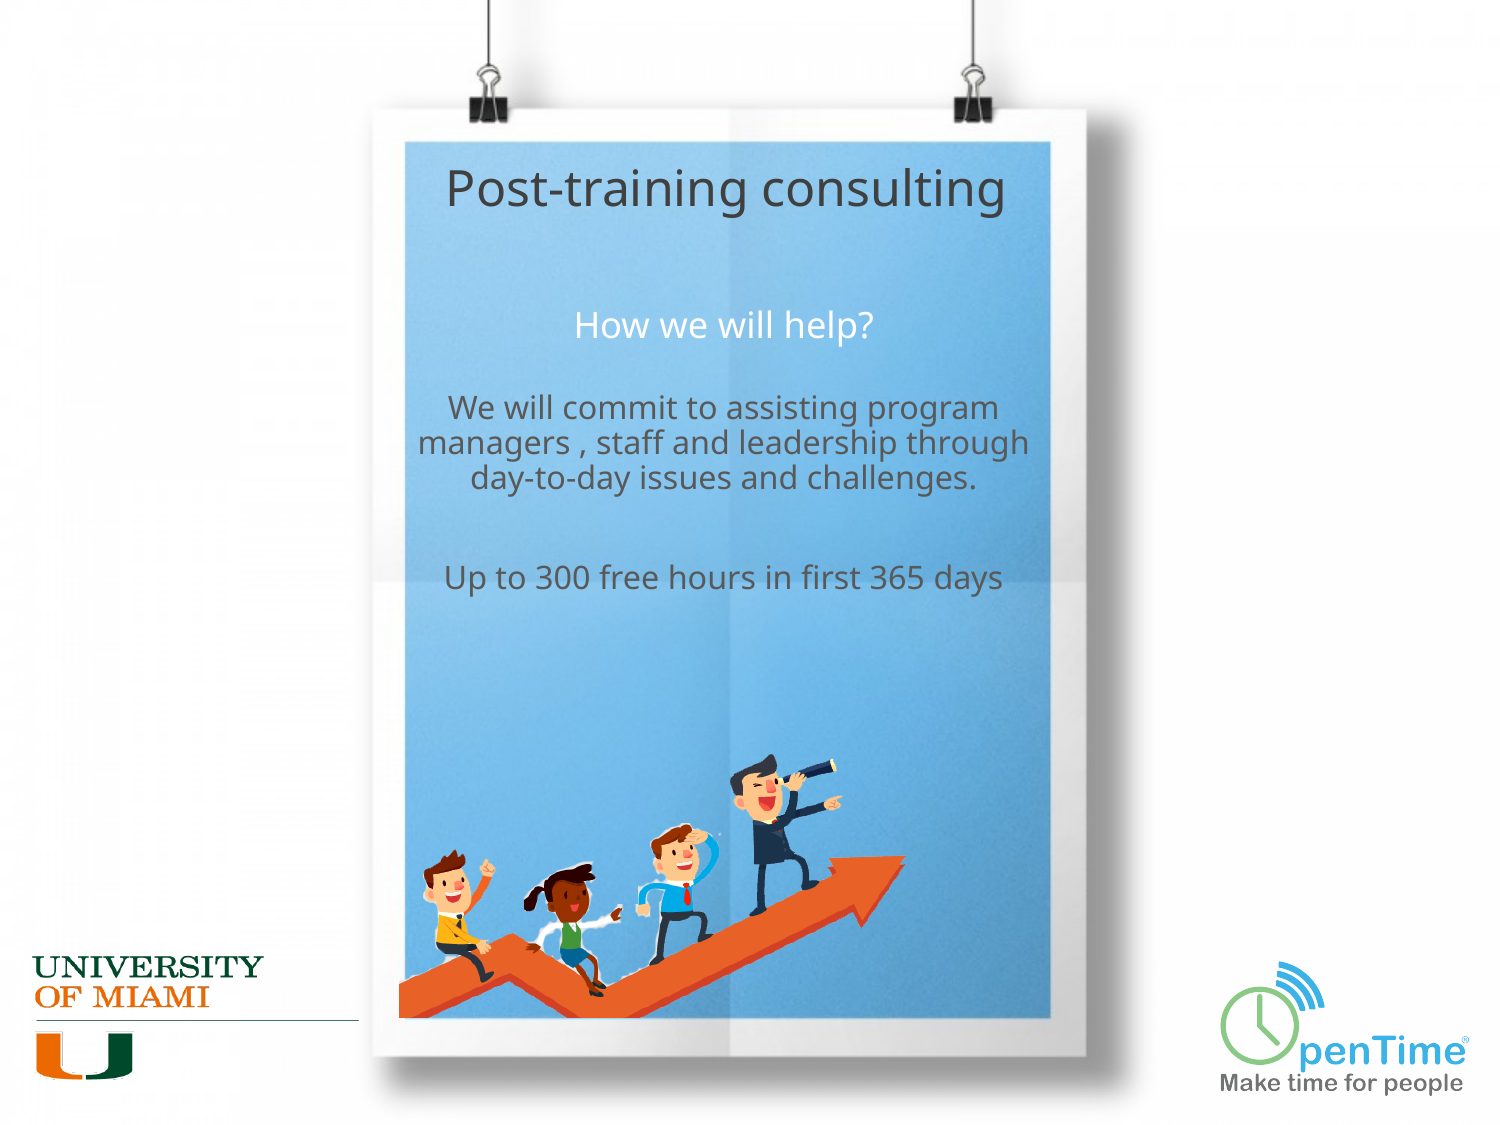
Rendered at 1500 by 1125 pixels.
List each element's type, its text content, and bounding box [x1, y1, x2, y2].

list How we will help? We will commit to assisting program managers , staff and leadership through day-to-day issues and challenges. Up to 300 free hours in first 365 days [399, 299, 1049, 635]
title Post-training consulting [72, 81, 1382, 299]
picture [0, 0, 1500, 1125]
